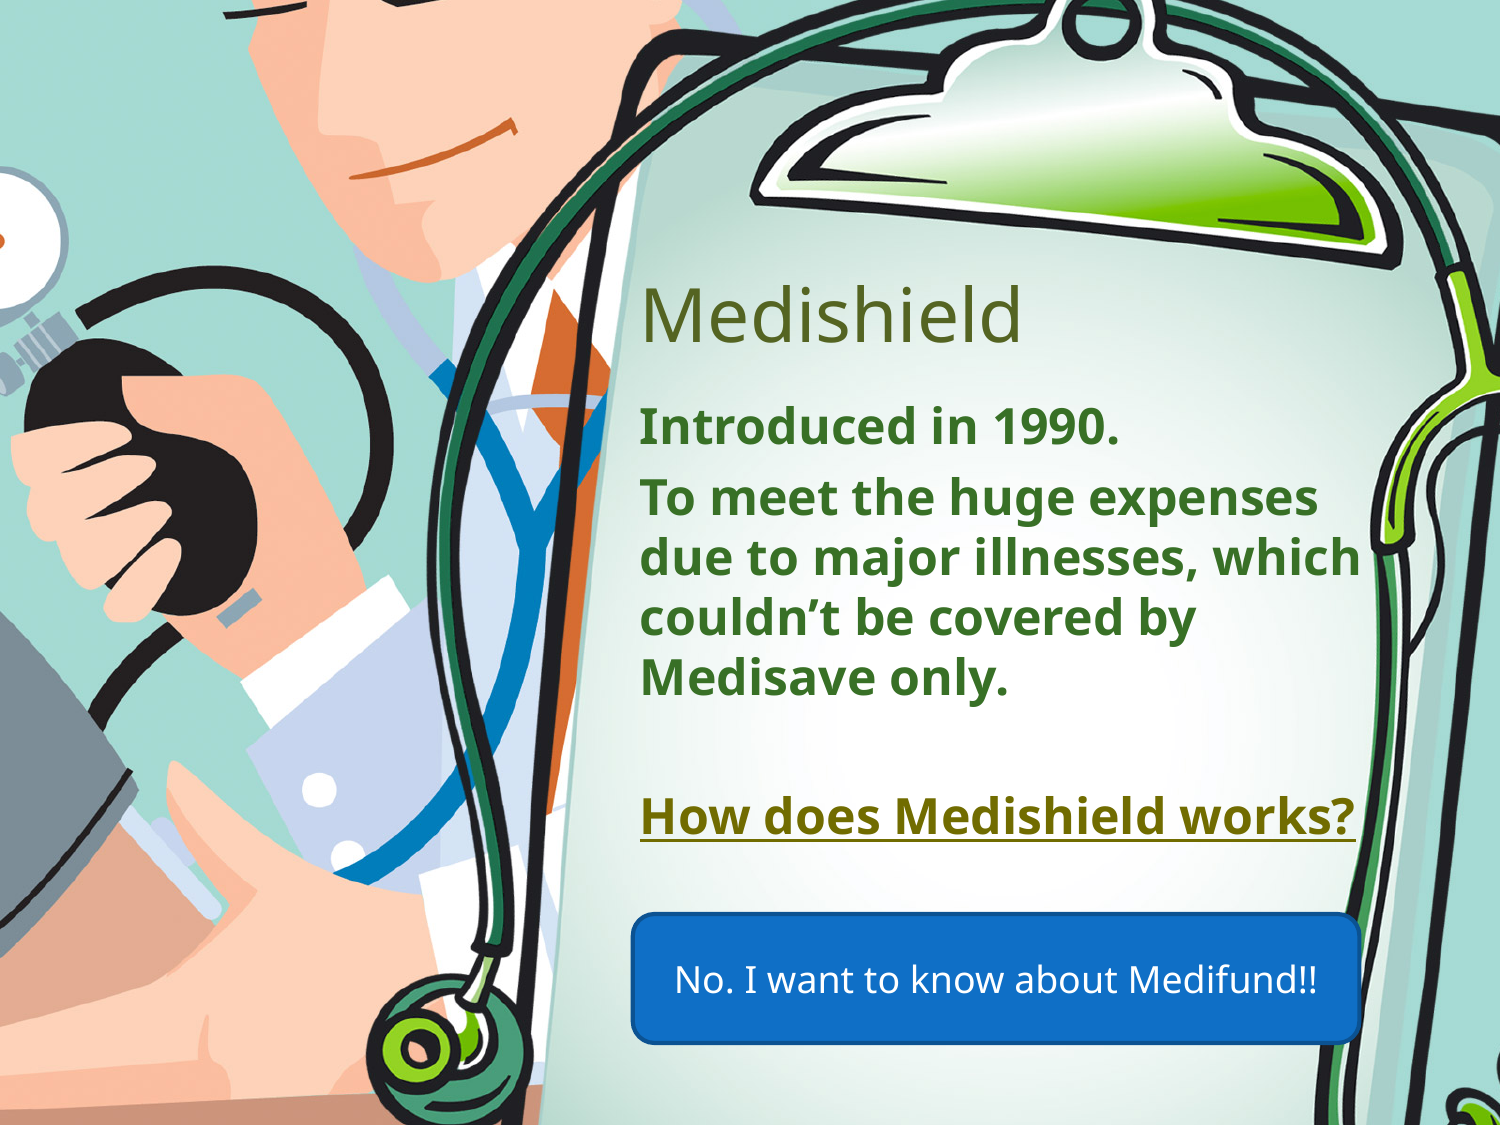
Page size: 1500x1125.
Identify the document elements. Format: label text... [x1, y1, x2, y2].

list Introduced in 1990. To meet the huge expenses due to major illnesses, which couldn’t be covered by Medisave only. How does Medishield works? [624, 387, 1438, 1038]
title Medishield [624, 274, 1500, 351]
picture [0, 0, 1500, 1125]
text_box No. I want to know about Medifund!! [630, 911, 1362, 1046]
